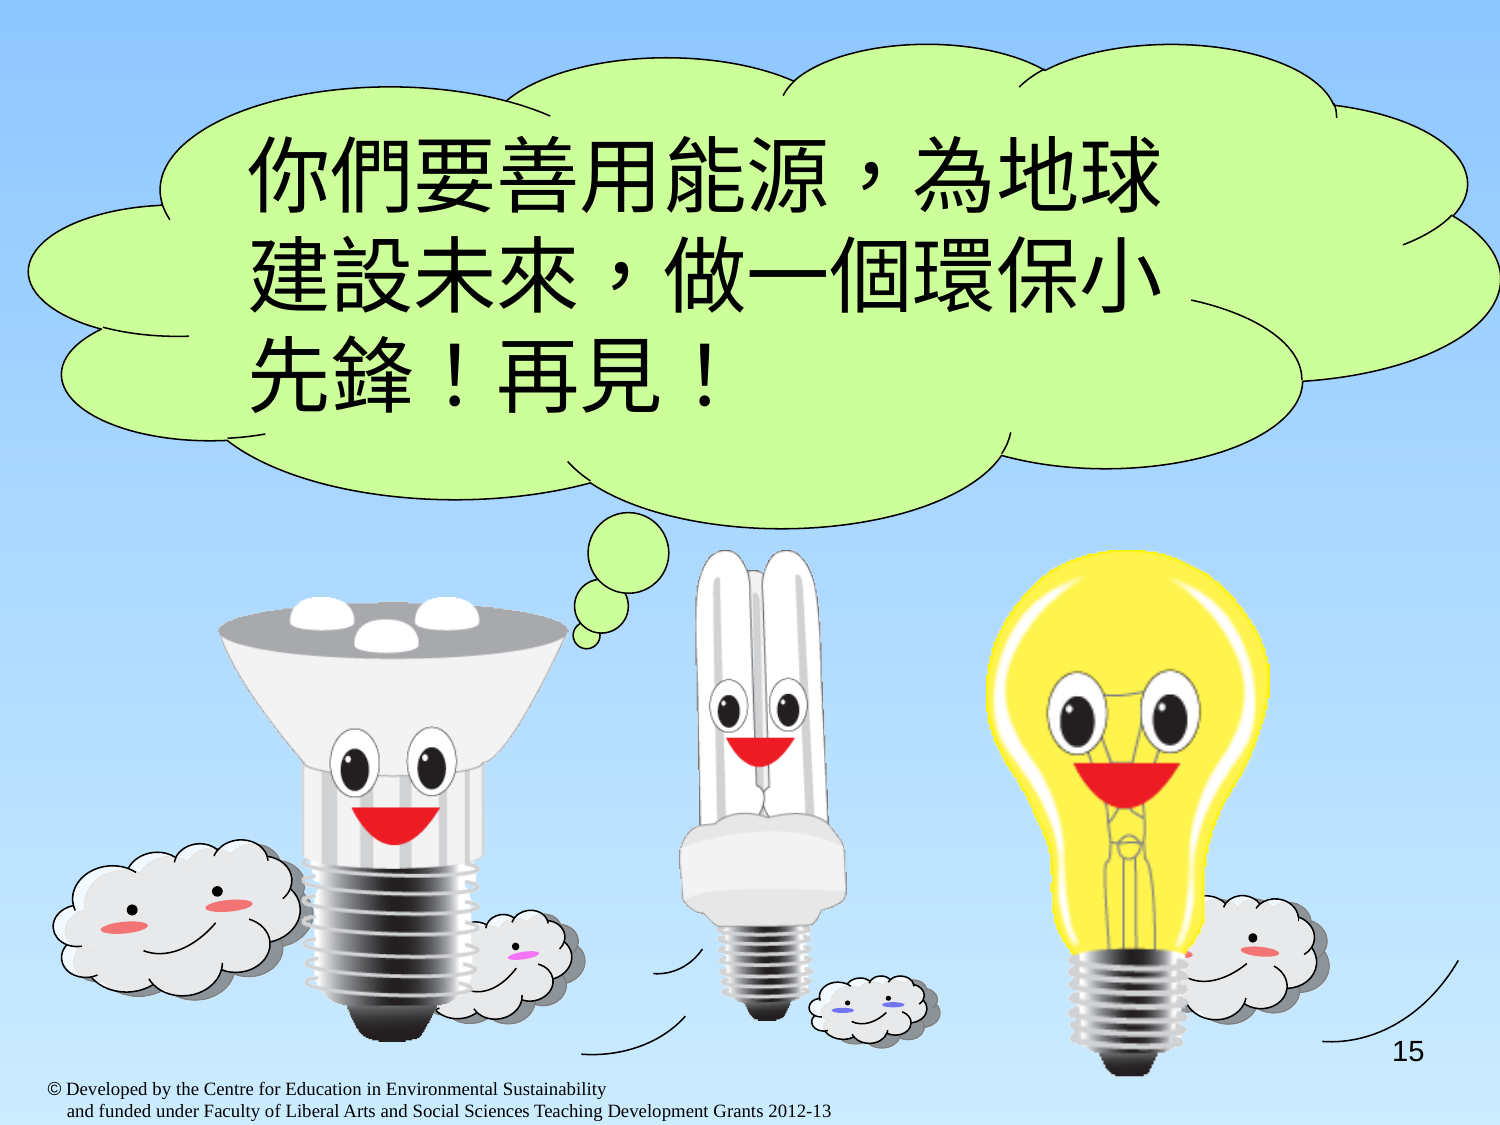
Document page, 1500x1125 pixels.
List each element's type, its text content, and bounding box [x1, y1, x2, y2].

text_box 你們要善用能源，為地球建設未來，做一個環保小先鋒！再見！ [28, 44, 1500, 529]
slide_number 15 [1143, 1024, 1440, 1103]
text_box 你們要善用能源，為地球建設未來，做一個環保小先鋒！再見！ [574, 512, 669, 649]
picture [678, 550, 847, 1021]
text_box © Developed by the Centre for Education in Environmental Sustainability and funded under Faculty of Liberal Arts and Social Sciences Teaching Development Grants 2012-13 [33, 1069, 852, 1125]
picture [985, 550, 1270, 1079]
picture [218, 597, 569, 1042]
